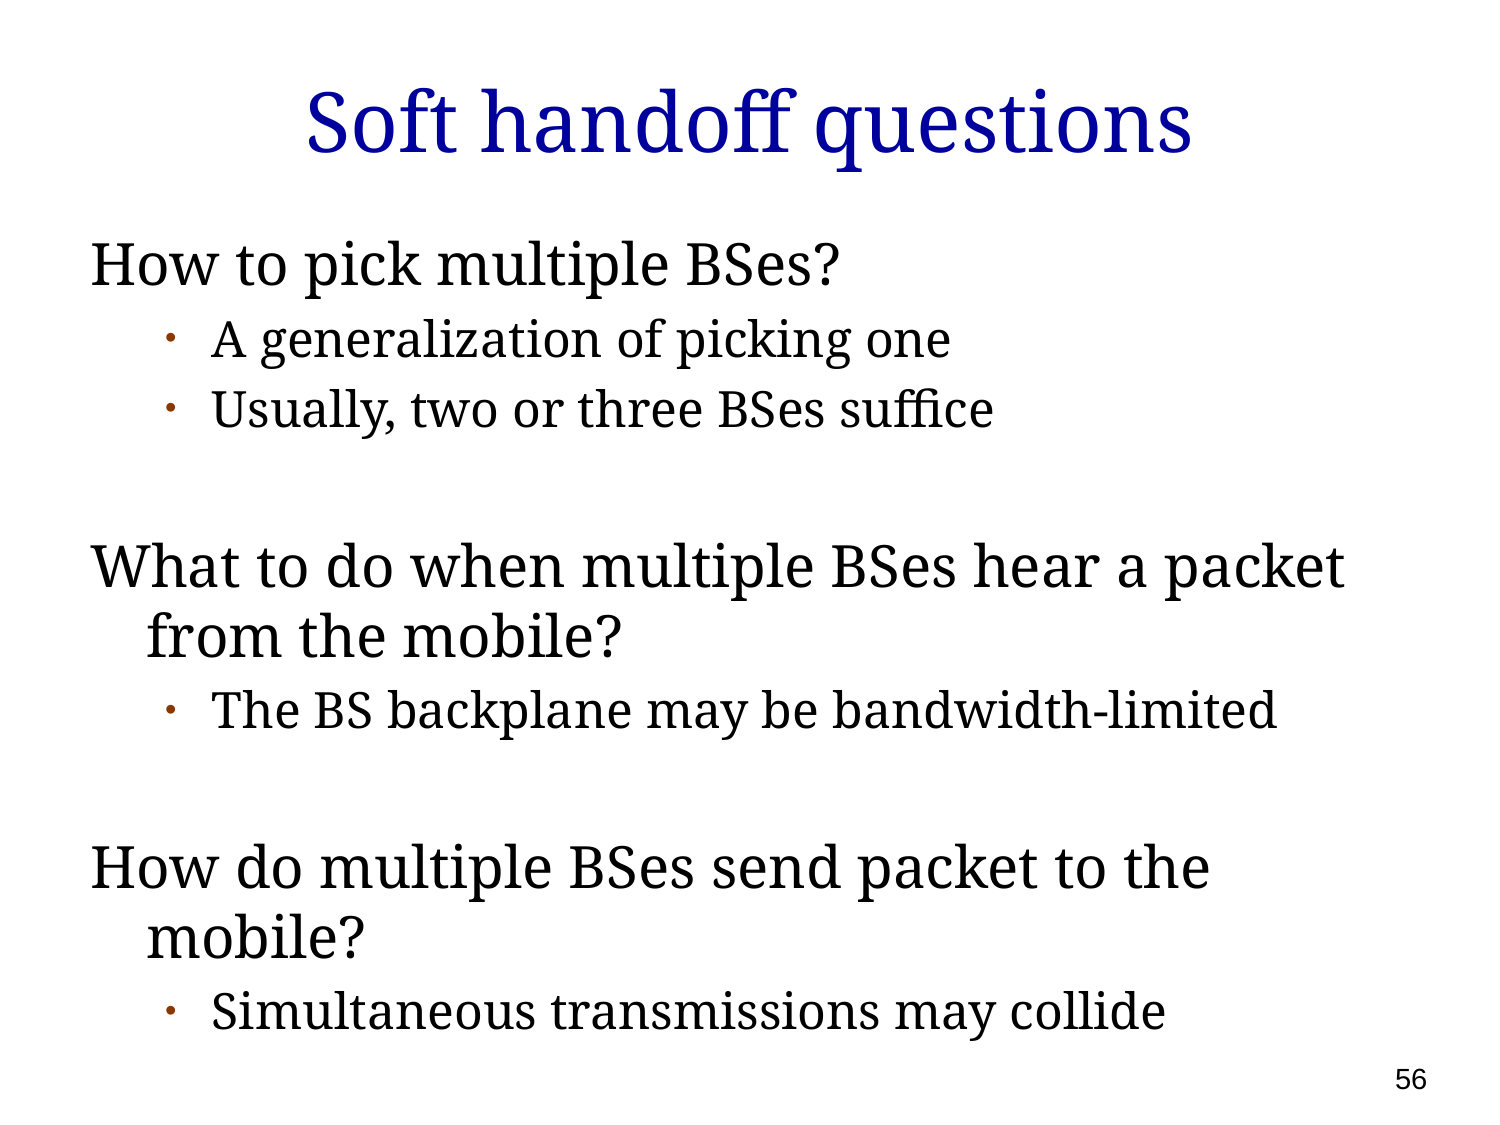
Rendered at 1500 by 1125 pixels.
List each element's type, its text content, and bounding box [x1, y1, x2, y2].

list How to pick multiple BSes? A generalization of picking one Usually, two or three BSes suffice What to do when multiple BSes hear a packet from the mobile? The BS backplane may be bandwidth-limited How do multiple BSes send packet to the mobile? Simultaneous transmissions may collide [74, 219, 1426, 963]
title Soft handoff questions [74, 47, 1426, 191]
slide_number 56 [1092, 1024, 1443, 1103]
